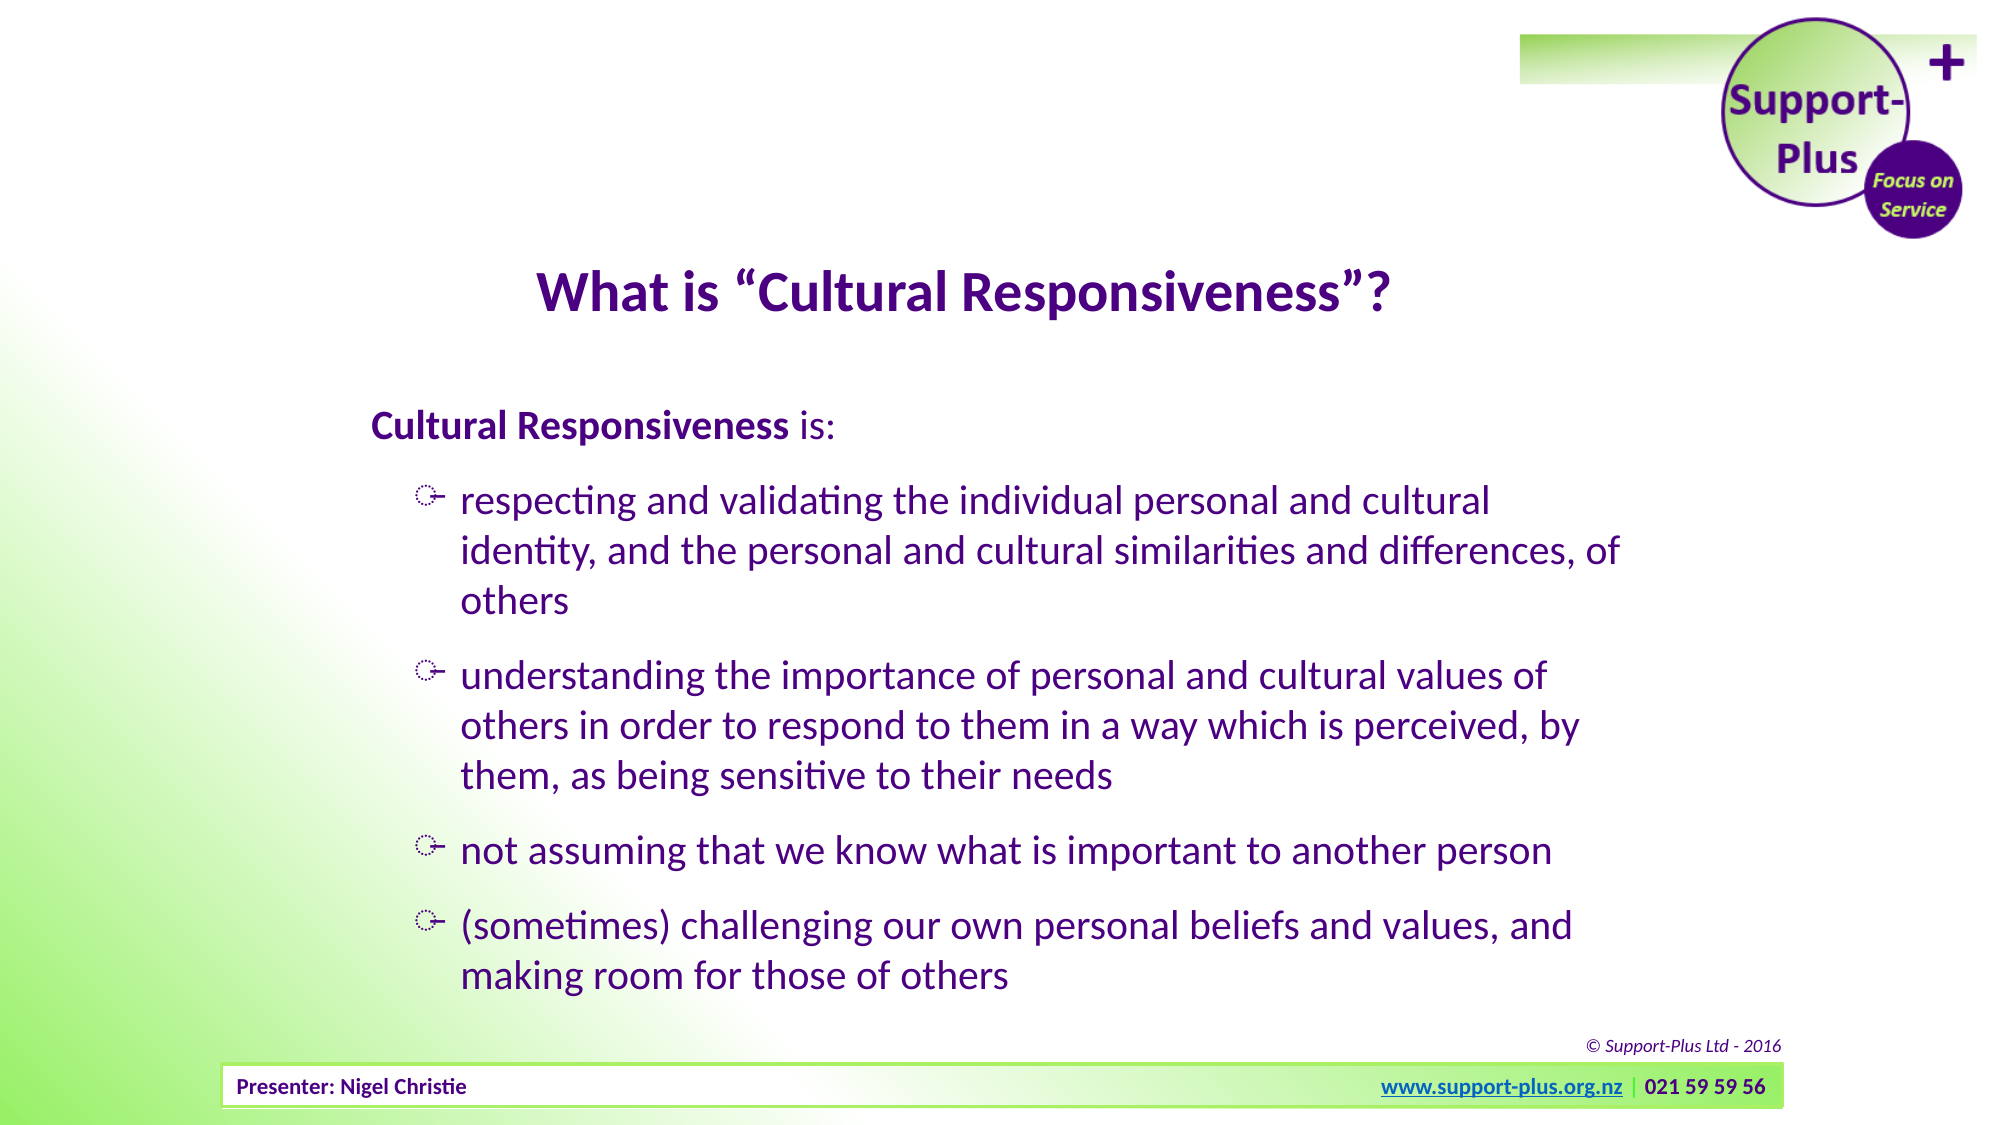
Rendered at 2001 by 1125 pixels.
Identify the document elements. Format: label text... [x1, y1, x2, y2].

text_box © Support-Plus Ltd - 2016 [1570, 1026, 1819, 1064]
text_box Presenter: Nigel Christie www.support-plus.org.nz | 021 59 59 56 [221, 1063, 1783, 1107]
picture [1514, 15, 1983, 246]
text_box What is “Cultural Responsiveness”? Cultural Responsiveness is: respecting and validating the individual personal and cultural identity, and the personal and cultural similarities and differences, of others understanding the importance of personal and cultural values of others in order to respond to them in a way which is perceived, by them, as being sensitive to their needs not assuming that we know what is important to another person (sometimes) challenging our own personal beliefs and values, and making room for those of others [356, 245, 1653, 1006]
